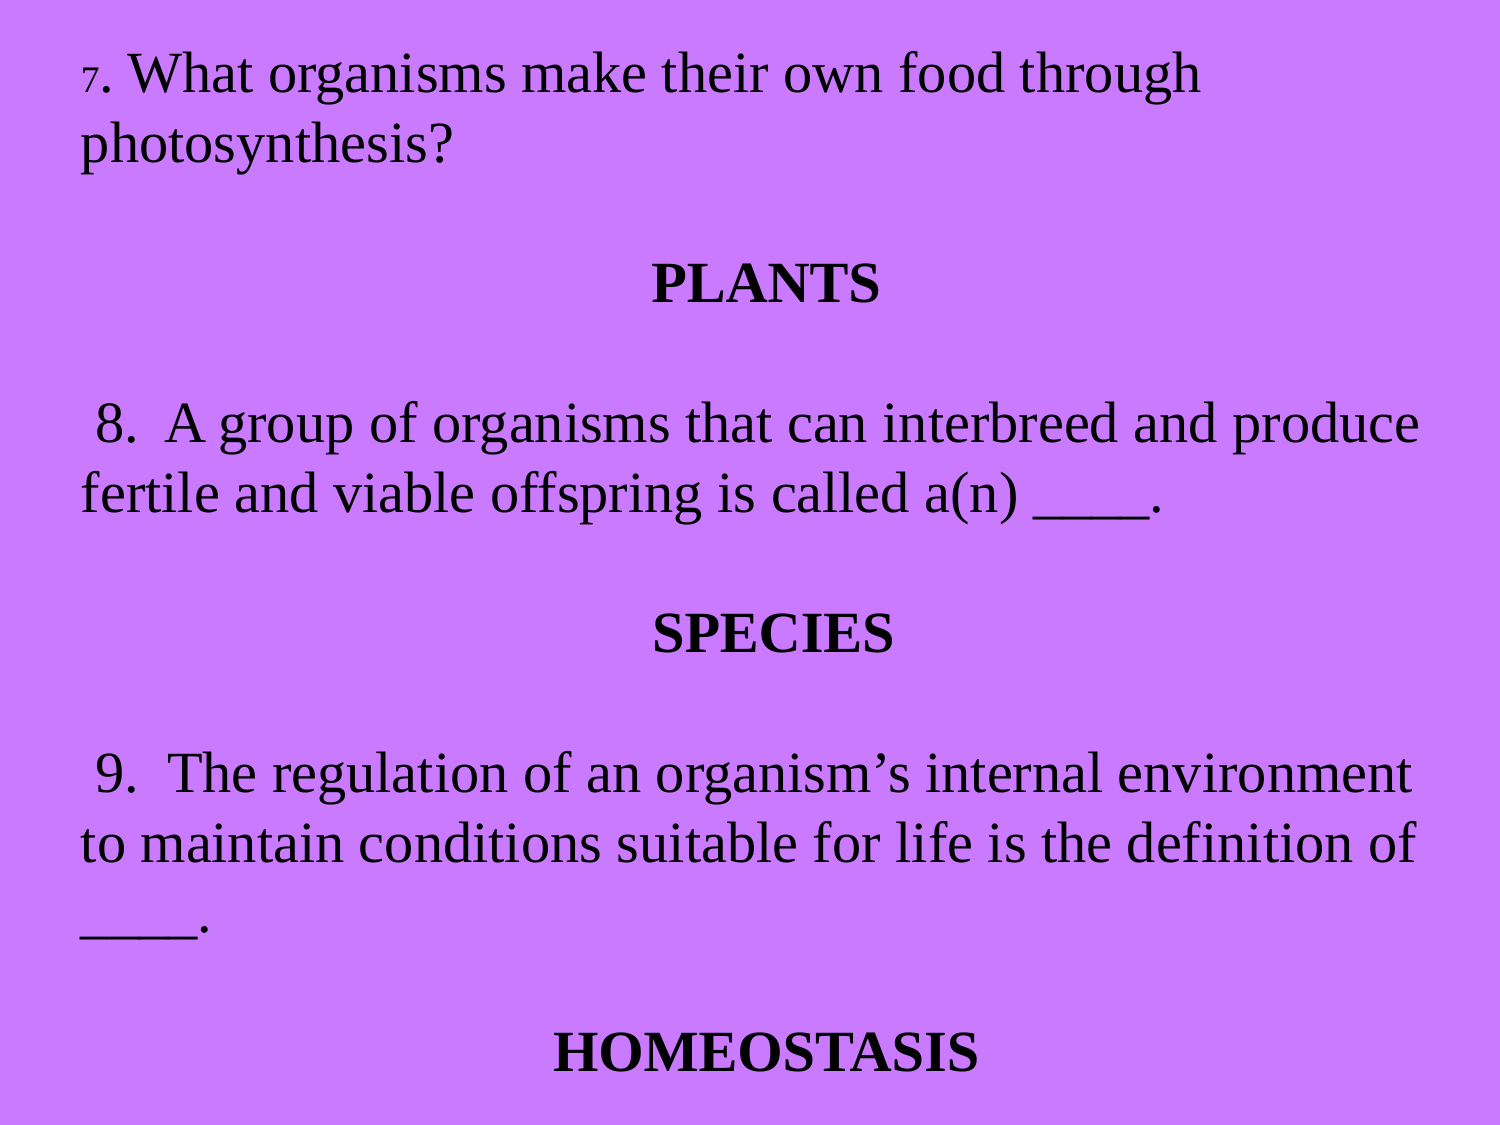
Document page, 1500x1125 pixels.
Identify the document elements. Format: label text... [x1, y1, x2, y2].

text_box 7. What organisms make their own food through photosynthesis? PLANTS 8. A group of organisms that can interbreed and produce fertile and viable offspring is called a(n) ____. SPECIES 9. The regulation of an organism’s internal environment to maintain conditions suitable for life is the definition of ____. HOMEOSTASIS [66, 26, 1467, 1091]
